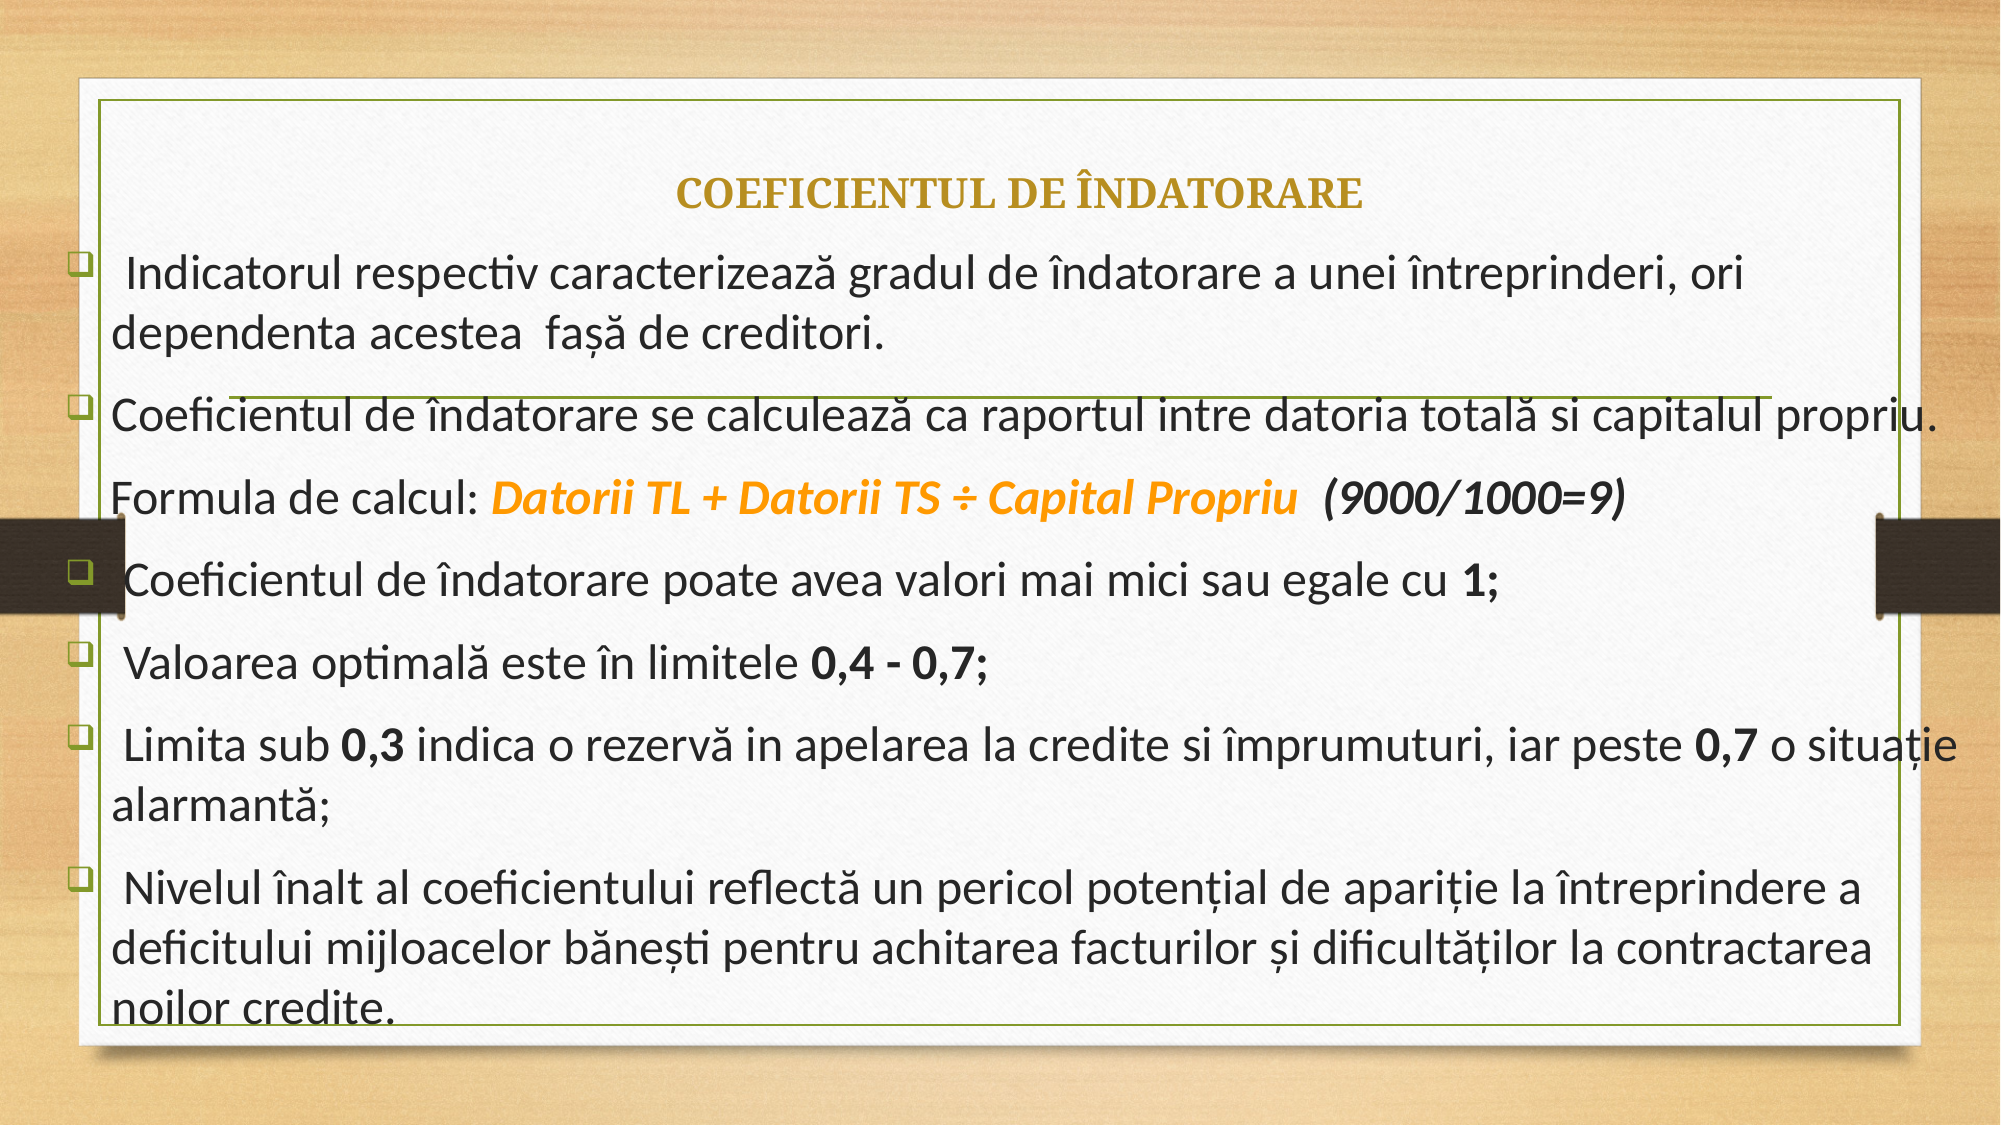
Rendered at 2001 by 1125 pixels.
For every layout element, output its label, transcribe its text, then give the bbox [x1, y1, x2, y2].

picture [0, 0, 2001, 1125]
list COEFICIENTUL DE ÎNDATORARE Indicatorul respectiv caracterizează gradul de îndatorare a unei întreprinderi, ori dependenta acestea fașă de creditori. Coeficientul de îndatorare se calculează ca raportul intre datoria totală si capitalul propriu. Formula de calcul: Datorii TL + Datorii TS ÷ Capital Propriu (9000/1000=9) Coeficientul de îndatorare poate avea valori mai mici sau egale cu 1; Valoarea optimală este în limitele 0,4 - 0,7; Limita sub 0,3 indica o rezervă in apelarea la credite si împrumuturi, iar peste 0,7 o situație alarmantă; Nivelul înalt al coeficientului reflectă un pericol potenţial de apariţie la întreprindere a deficitului mijloacelor băneşti pentru achitarea facturilor şi dificultăţilor la contractarea noilor credite. [50, 159, 2000, 1069]
